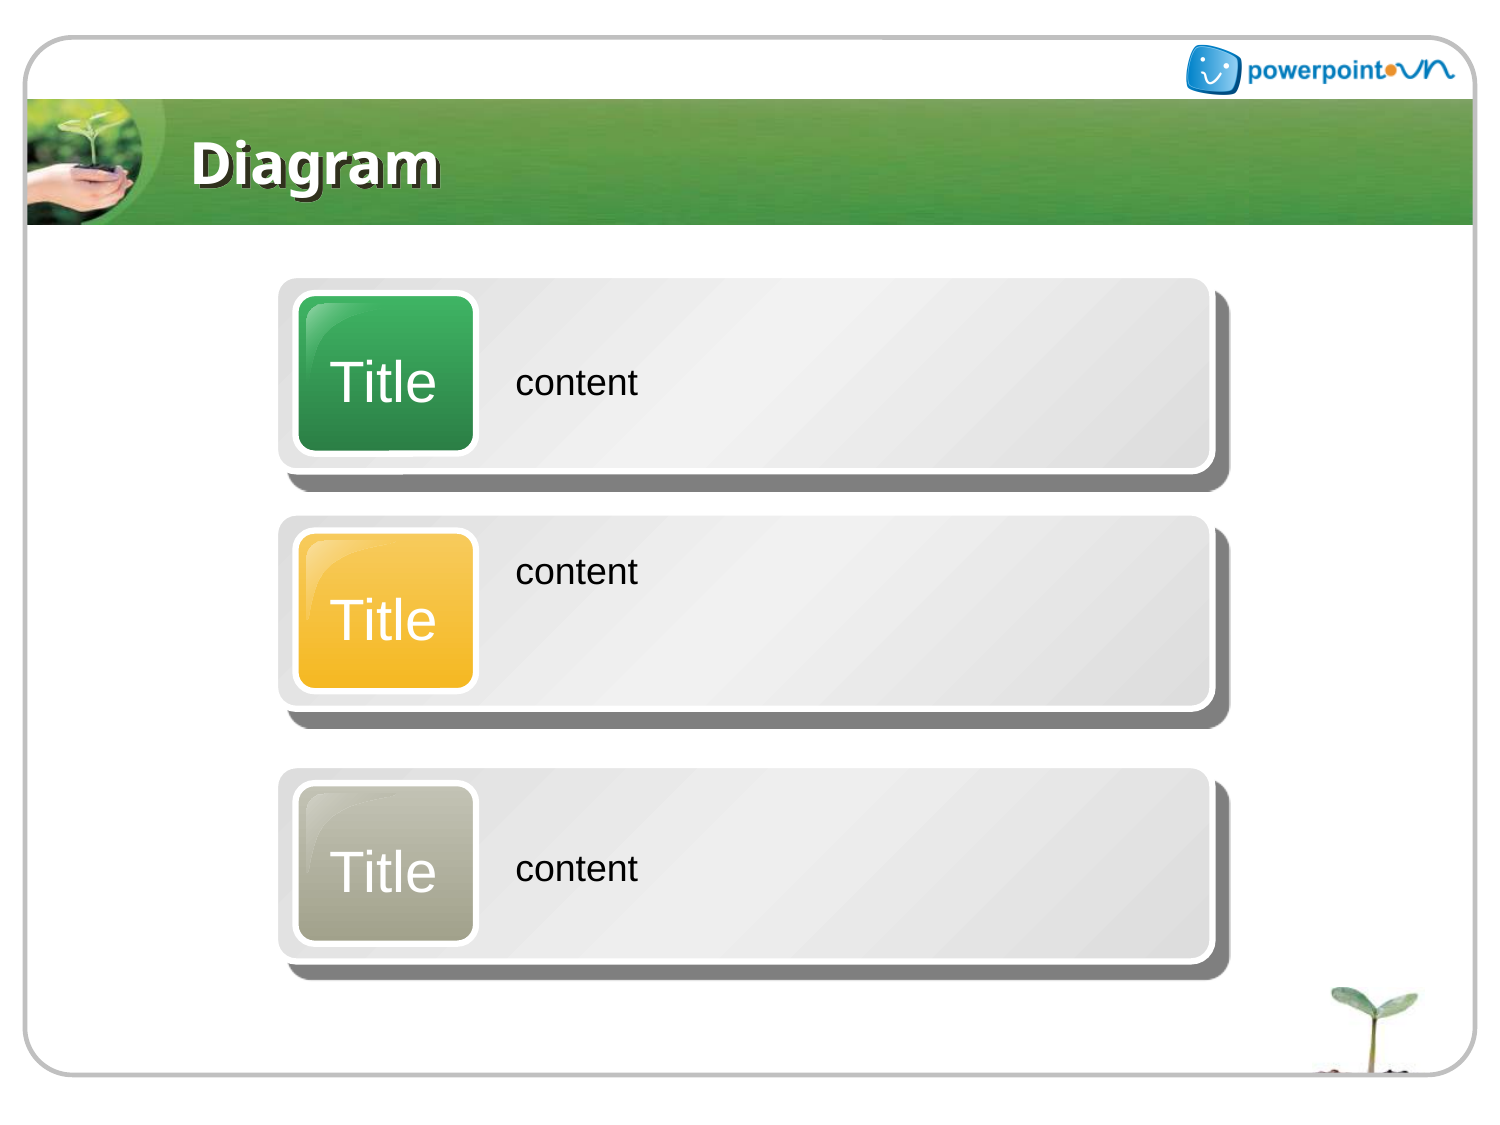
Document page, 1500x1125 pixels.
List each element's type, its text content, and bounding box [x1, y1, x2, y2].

picture [1183, 43, 1466, 96]
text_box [274, 765, 1213, 962]
title Diagram [174, 117, 1429, 205]
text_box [274, 274, 1213, 472]
picture [1312, 987, 1425, 1072]
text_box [274, 512, 1213, 709]
picture [28, 99, 1472, 225]
